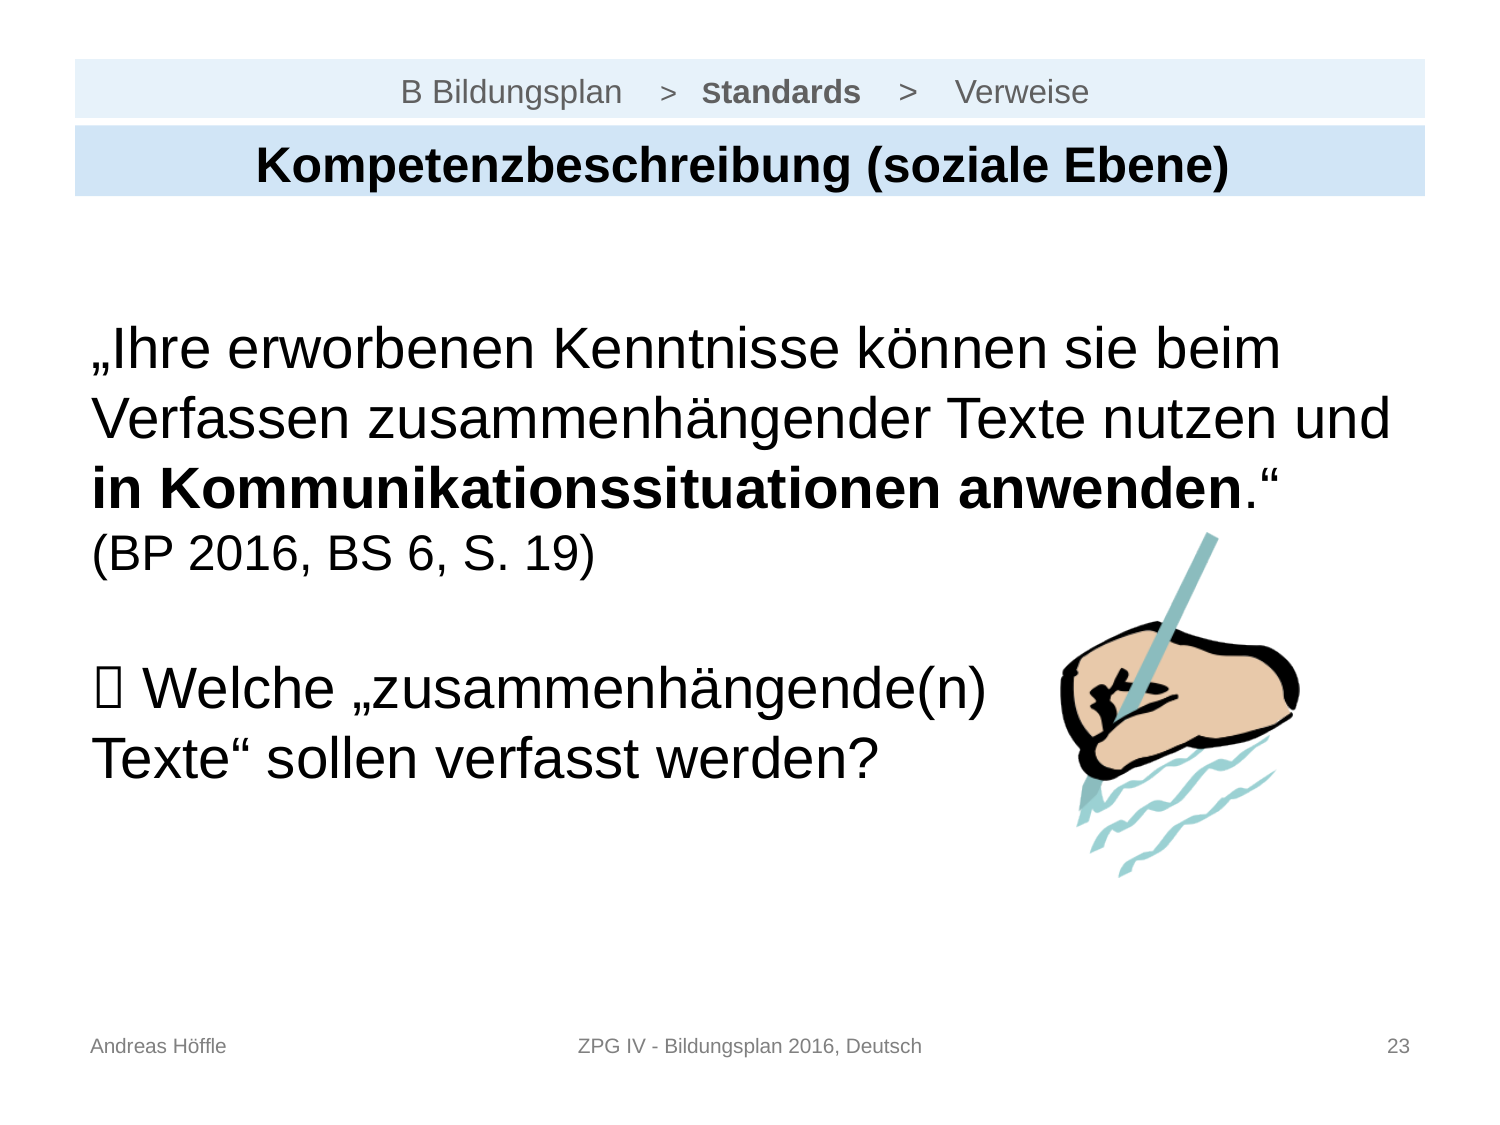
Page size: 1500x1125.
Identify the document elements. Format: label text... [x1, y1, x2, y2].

picture [1060, 532, 1301, 879]
title B Bildungsplan > Standards > Verweise [74, 58, 1426, 119]
list Kompetenzbeschreibung (soziale Ebene) [74, 125, 1426, 197]
slide_number 22 [1074, 1024, 1426, 1101]
text_box „Ihre erworbenen Kenntnisse können sie beim Verfassen zusammenhängender Texte nutzen und in Kommunikationssituationen anwenden.“ (BP 2016, BS 6, S. 19)  Welche „zusammenhängende(n) Texte“ sollen verfasst werden? [76, 302, 1424, 868]
footer ZPG IV - Bildungsplan 2016, Deutsch [512, 1024, 988, 1101]
slide_number Andreas Höffle [74, 1024, 426, 1101]
text_box [762, 262, 1425, 988]
